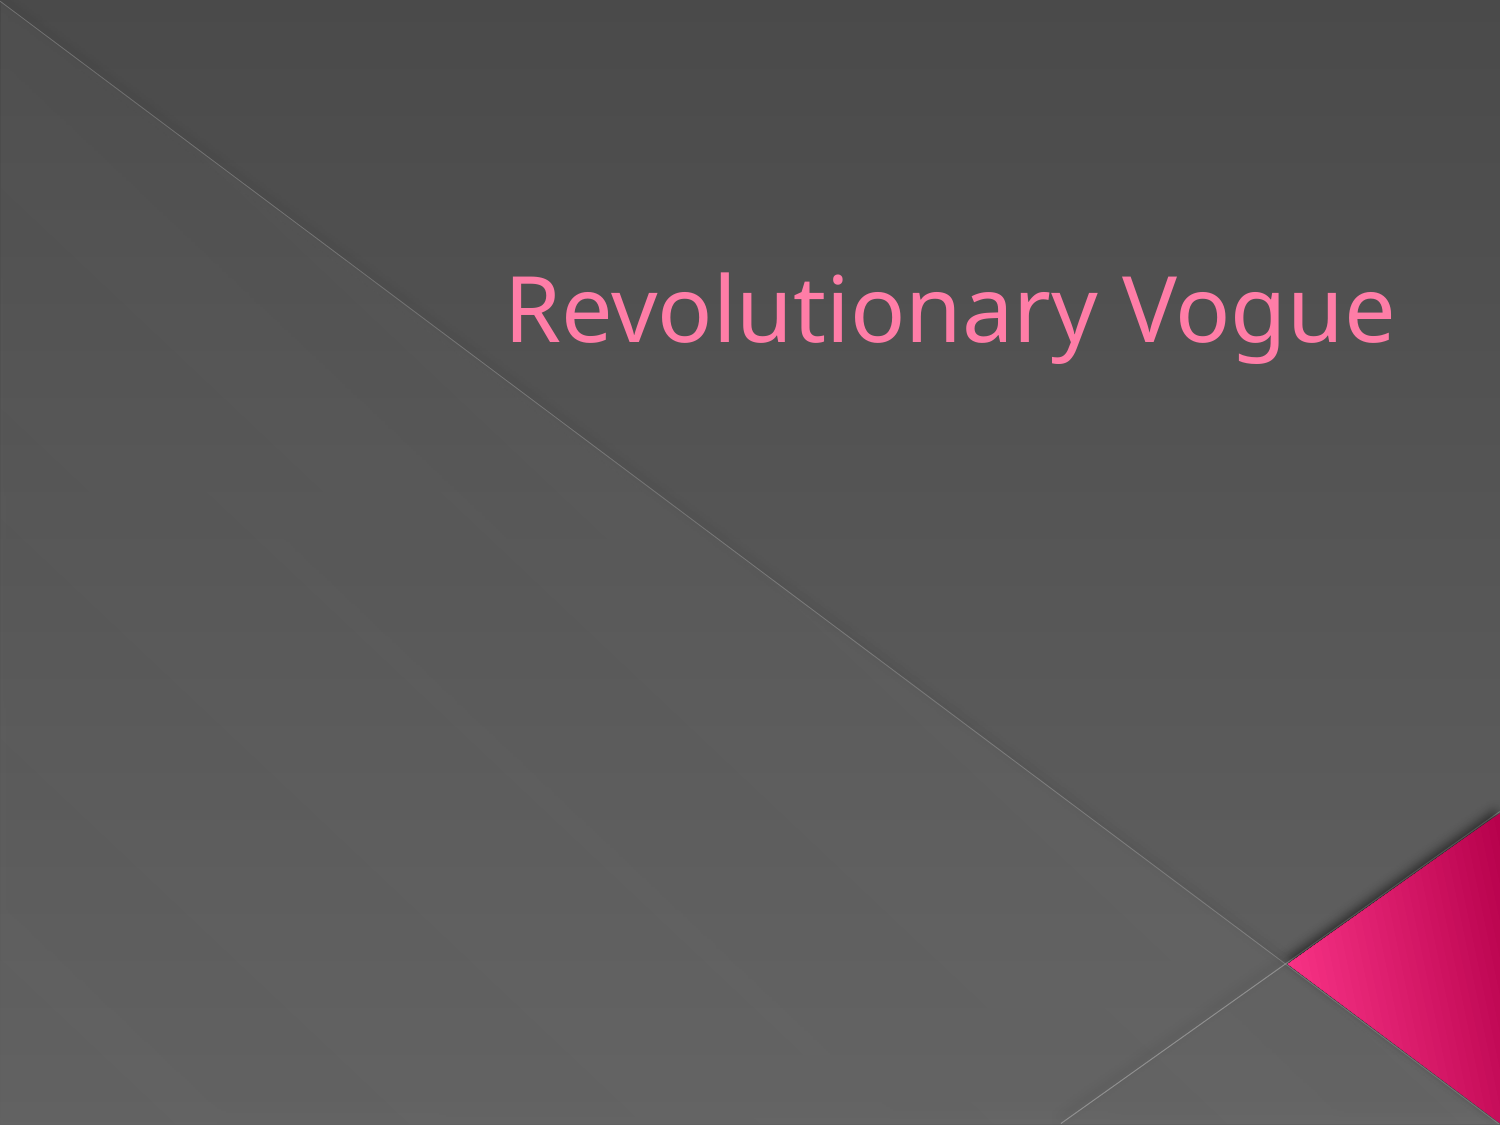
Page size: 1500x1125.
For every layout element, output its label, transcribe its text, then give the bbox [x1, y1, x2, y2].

title Revolutionary Vogue [88, 127, 1412, 369]
